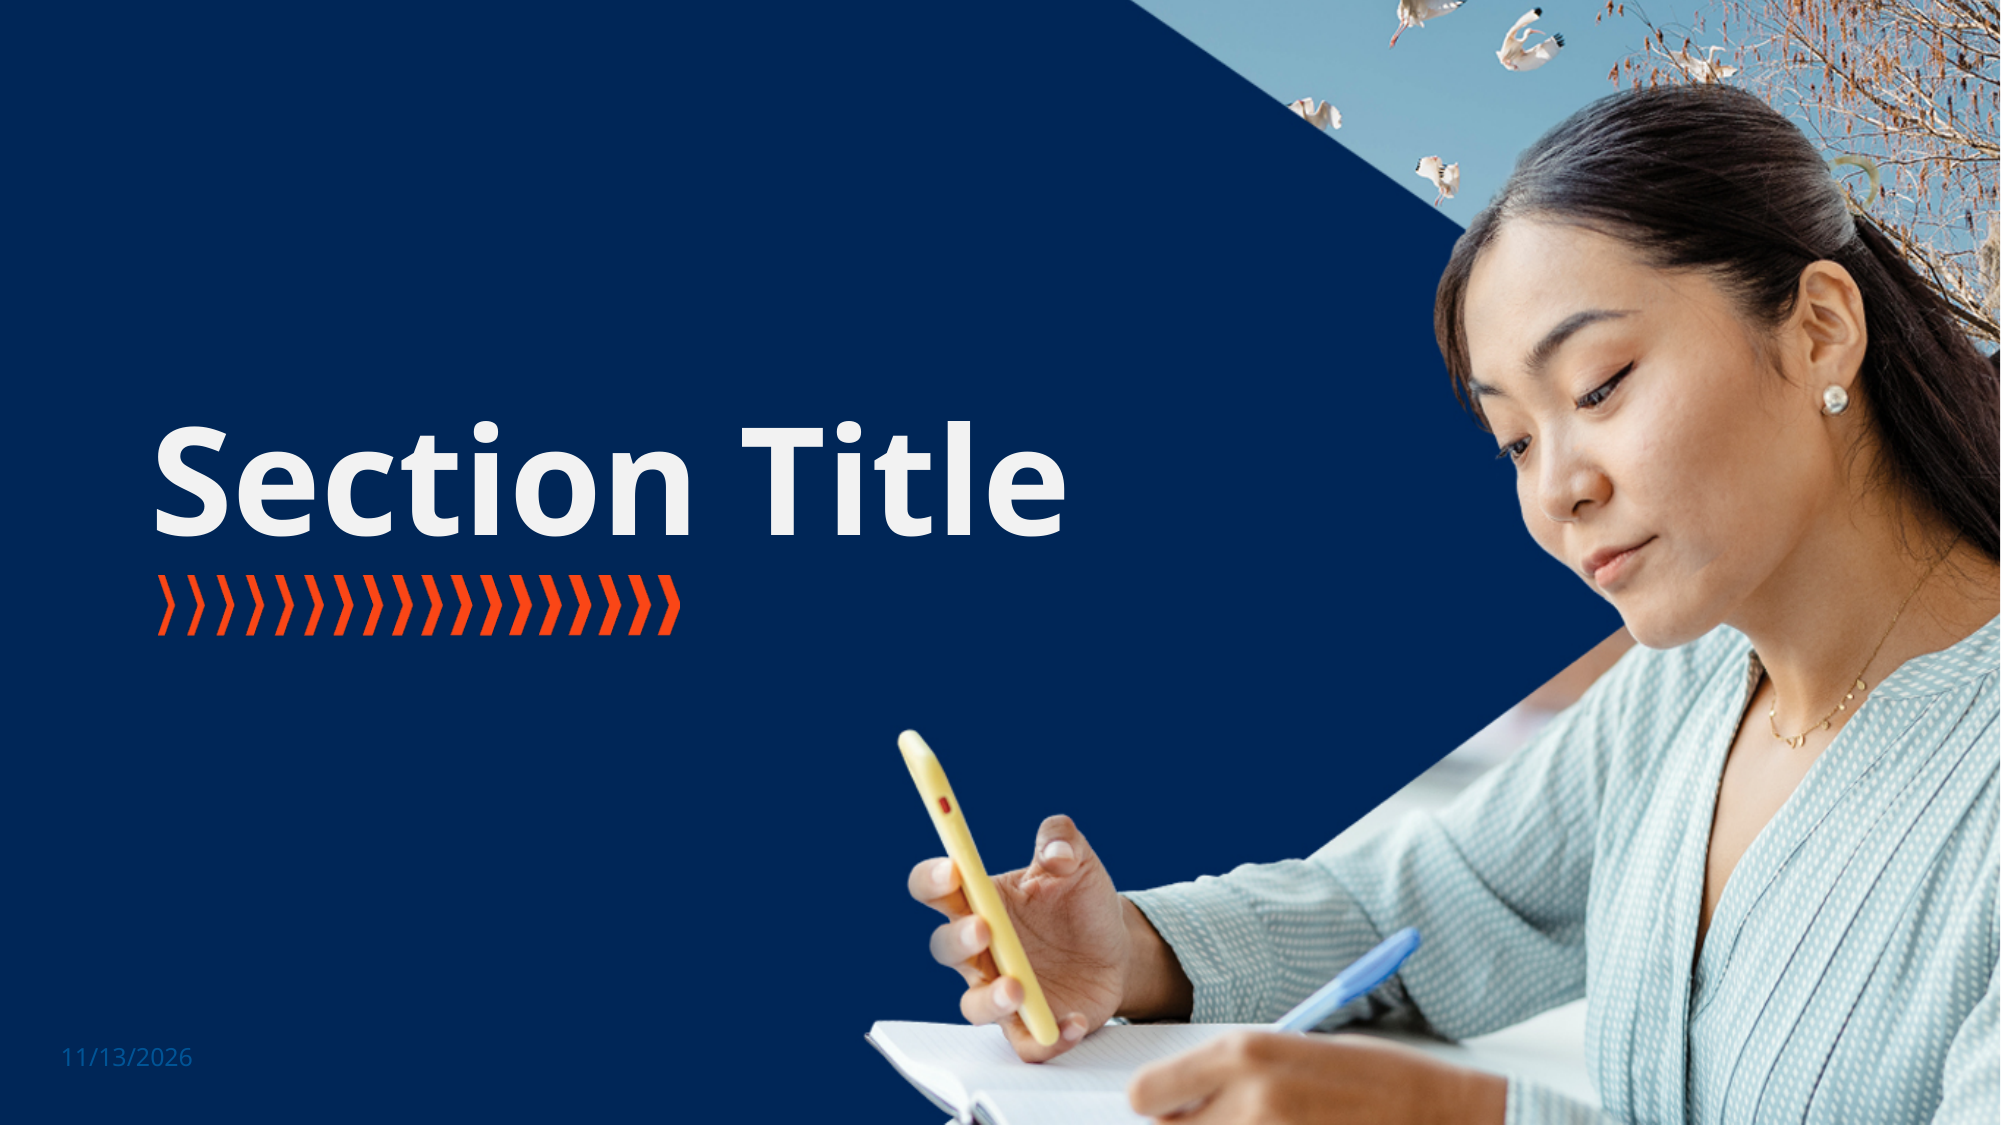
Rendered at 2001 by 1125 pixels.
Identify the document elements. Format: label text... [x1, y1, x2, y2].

title Section Title [135, 335, 1158, 576]
picture [0, 0, 2001, 1125]
text_box 12/6/22 [45, 1028, 1771, 1089]
